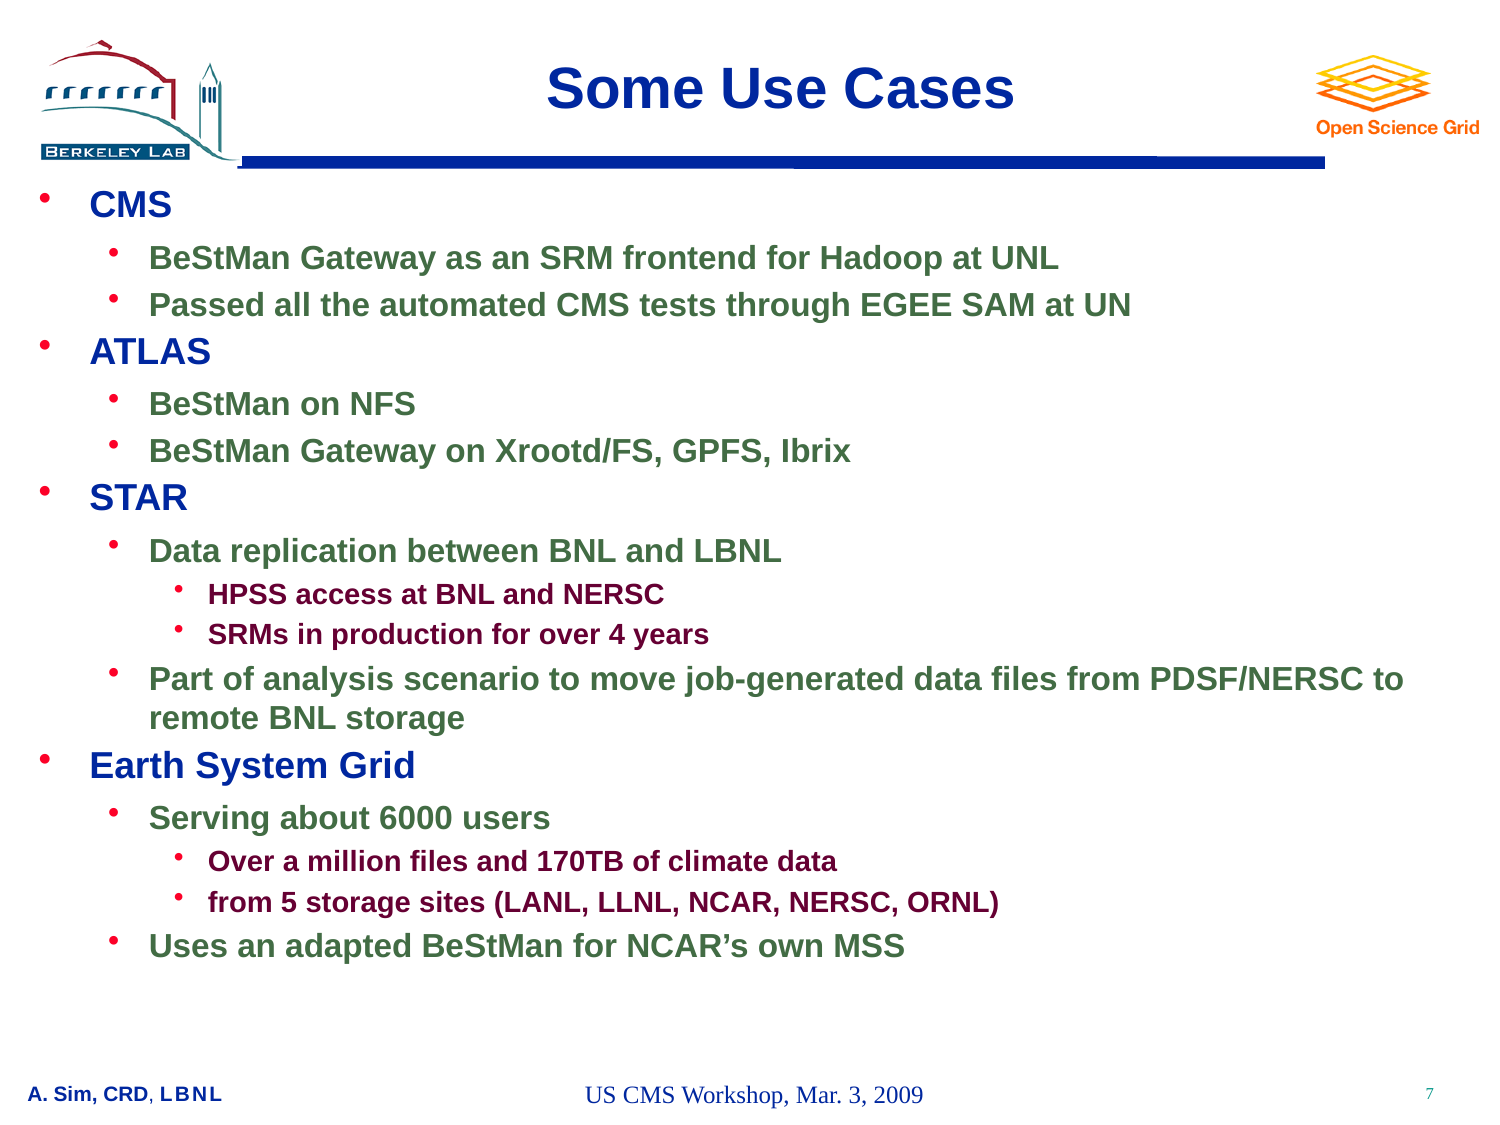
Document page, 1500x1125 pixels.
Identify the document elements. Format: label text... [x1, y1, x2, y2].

list CMS BeStMan Gateway as an SRM frontend for Hadoop at UNL Passed all the automated CMS tests through EGEE SAM at UN ATLAS BeStMan on NFS BeStMan Gateway on Xrootd/FS, GPFS, Ibrix STAR Data replication between BNL and LBNL HPSS access at BNL and NERSC SRMs in production for over 4 years Part of analysis scenario to move job-generated data files from PDSF/NERSC to remote BNL storage Earth System Grid Serving about 6000 users Over a million files and 170TB of climate data from 5 storage sites (LANL, LLNL, NCAR, NERSC, ORNL) Uses an adapted BeStMan for NCAR’s own MSS [24, 179, 1476, 1044]
picture [1326, 38, 1496, 150]
title Some Use Cases [236, 7, 1326, 163]
